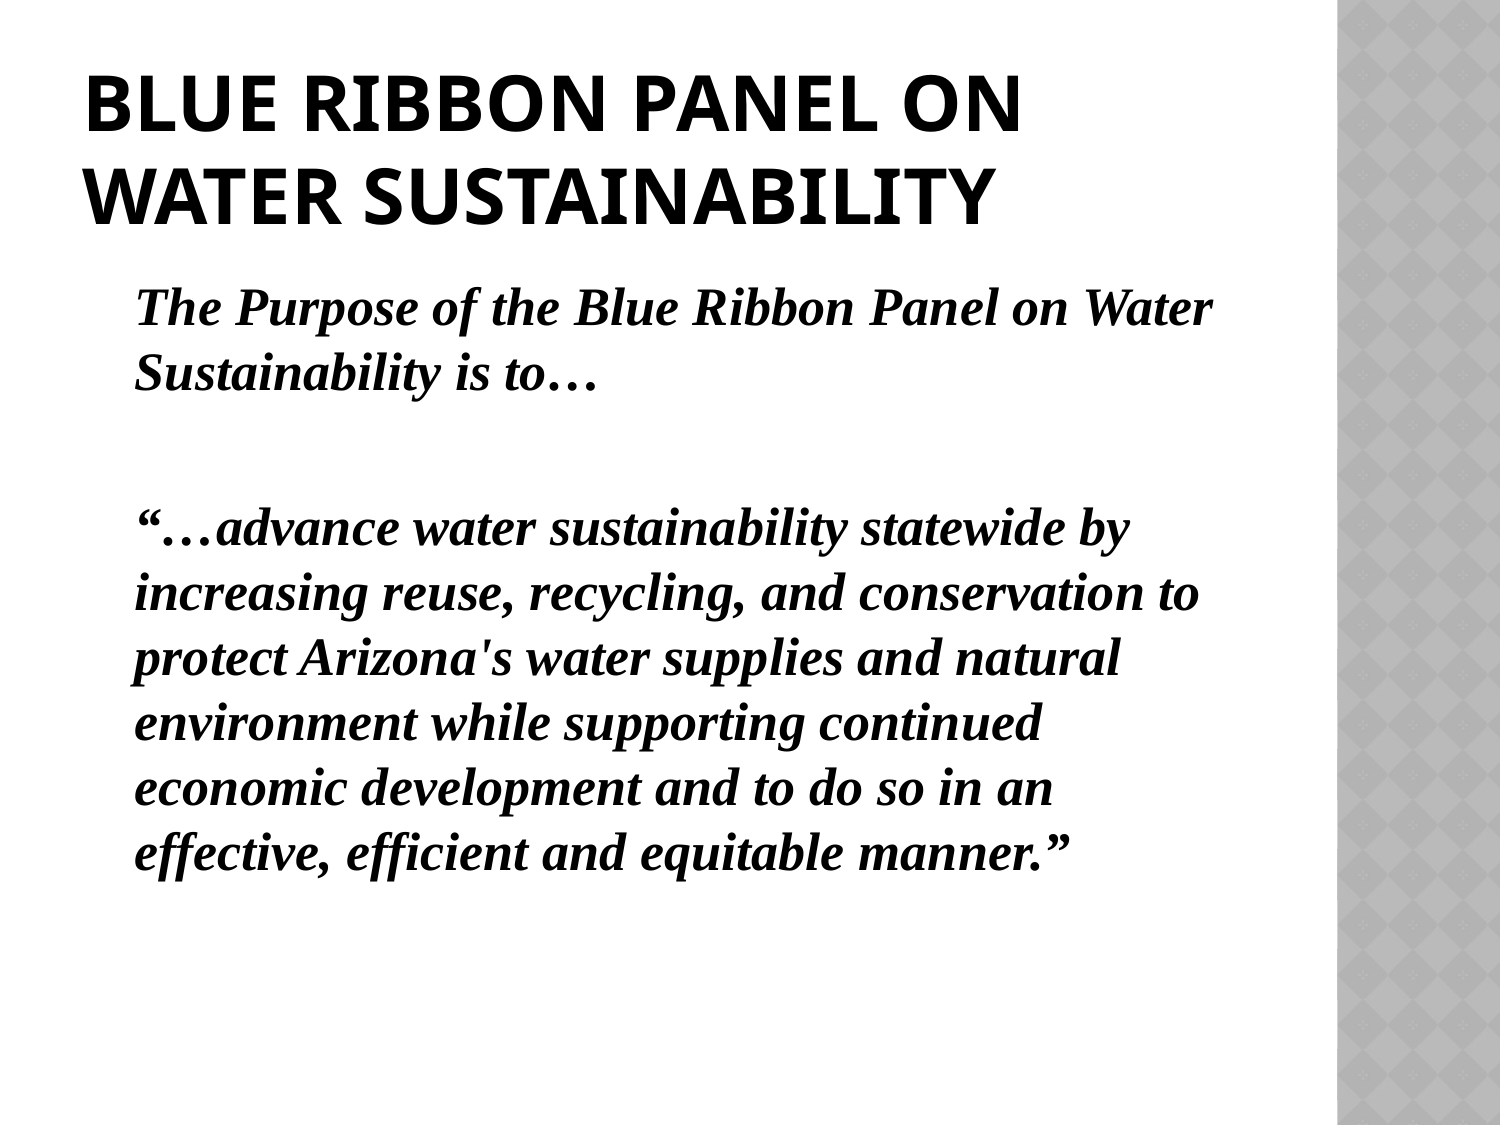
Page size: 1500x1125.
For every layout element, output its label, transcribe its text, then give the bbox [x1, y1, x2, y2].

list The Purpose of the Blue Ribbon Panel on Water Sustainability is to… “…advance water sustainability statewide by increasing reuse, recycling, and conservation to protect Arizona's water supplies and natural environment while supporting continued economic development and to do so in an effective, efficient and equitable manner.” [75, 264, 1263, 1059]
title Blue Ribbon Panel ON water Sustainability [75, 52, 1263, 240]
